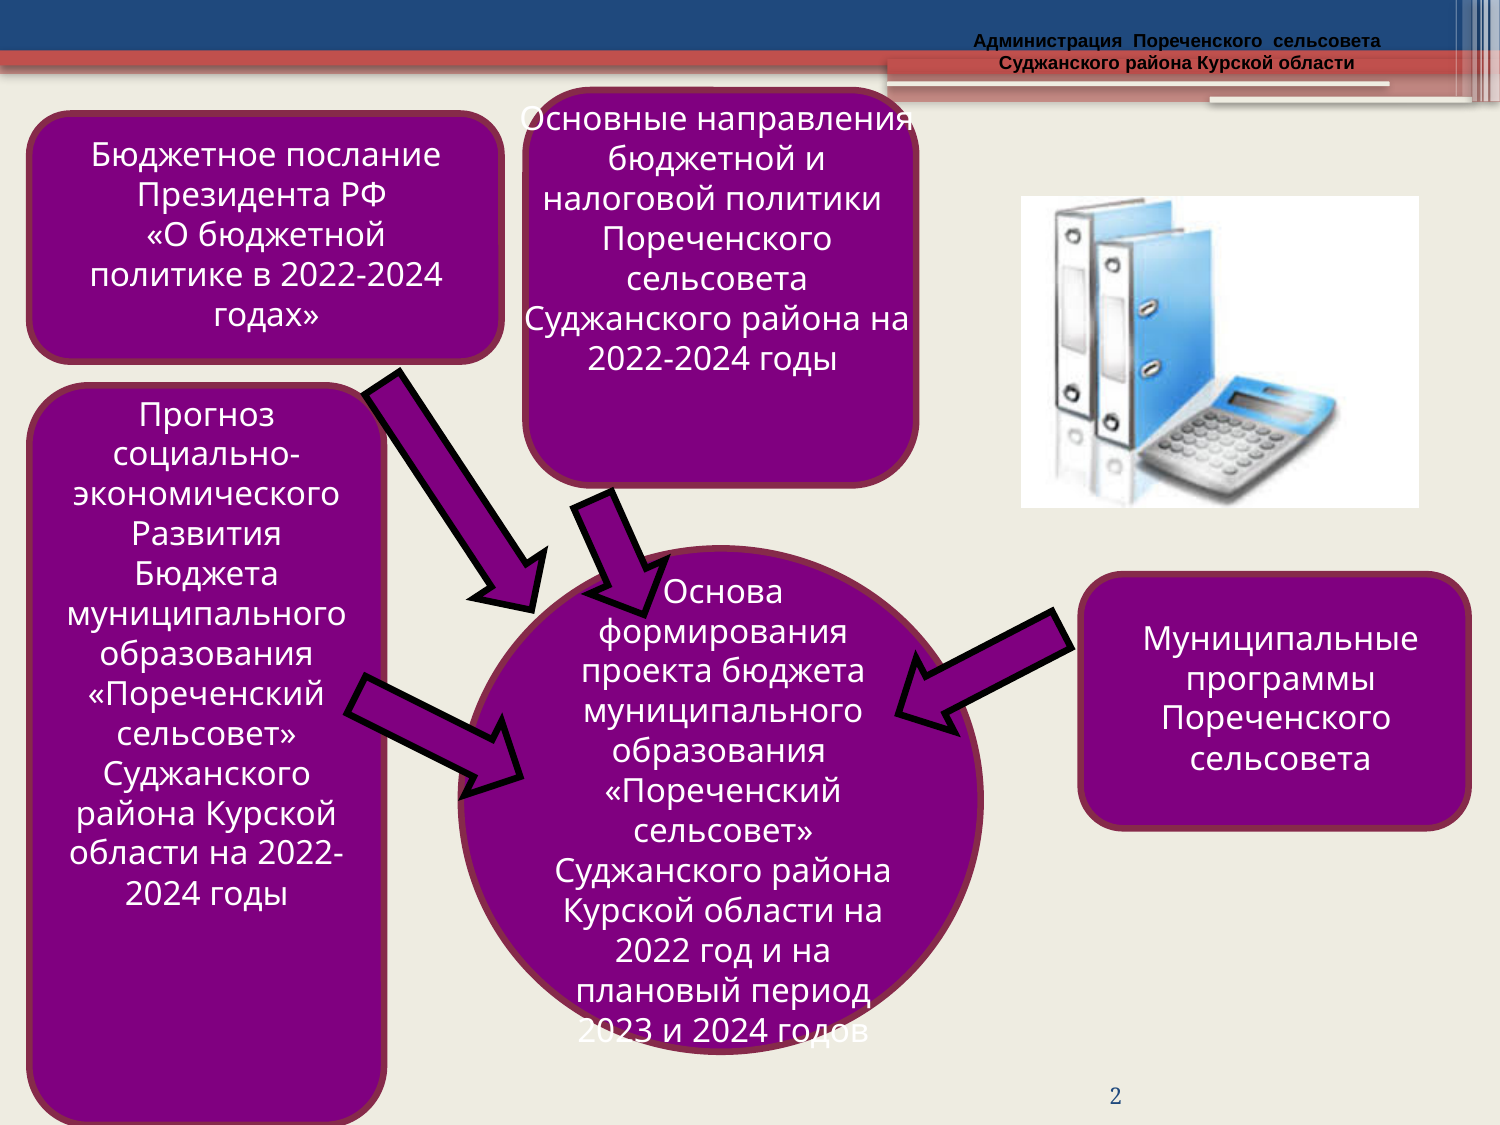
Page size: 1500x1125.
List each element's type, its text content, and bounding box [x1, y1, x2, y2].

text_box [364, 371, 544, 611]
text_box Администрация Пореченского сельсовета Суджанского района Курской области [943, 21, 1411, 82]
text_box Основные направления бюджетной и налоговой политики Пореченского сельсовета Суджанского района на 2022-2024 годы [504, 90, 931, 383]
text_box Муниципальные программы Пореченского сельсовета [1114, 609, 1447, 824]
text_box Основа формирования проекта бюджета муниципального образования «Пореченский сельсовет» Суджанского района Курской области на 2022 год и на плановый период 2023 и 2024 годов [534, 562, 913, 1057]
text_box [460, 625, 534, 976]
text_box [913, 705, 981, 970]
text_box Прогноз социально- экономического Развития Бюджета муниципального образования «Пореченский сельсовет» Суджанского района Курской области на 2022-2024 годы [41, 385, 373, 959]
text_box [573, 491, 666, 615]
text_box [913, 630, 942, 675]
text_box [525, 383, 917, 486]
text_box Бюджетное послание Президента РФ «О бюджетной политике в 2022-2024 годах» [52, 125, 481, 341]
text_box [29, 409, 385, 1125]
text_box [1080, 574, 1469, 829]
text_box [643, 548, 806, 562]
text_box [346, 676, 521, 796]
text_box [898, 610, 1072, 732]
text_box [29, 113, 502, 362]
picture [1021, 196, 1419, 508]
slide_number 2 [1025, 1075, 1123, 1113]
